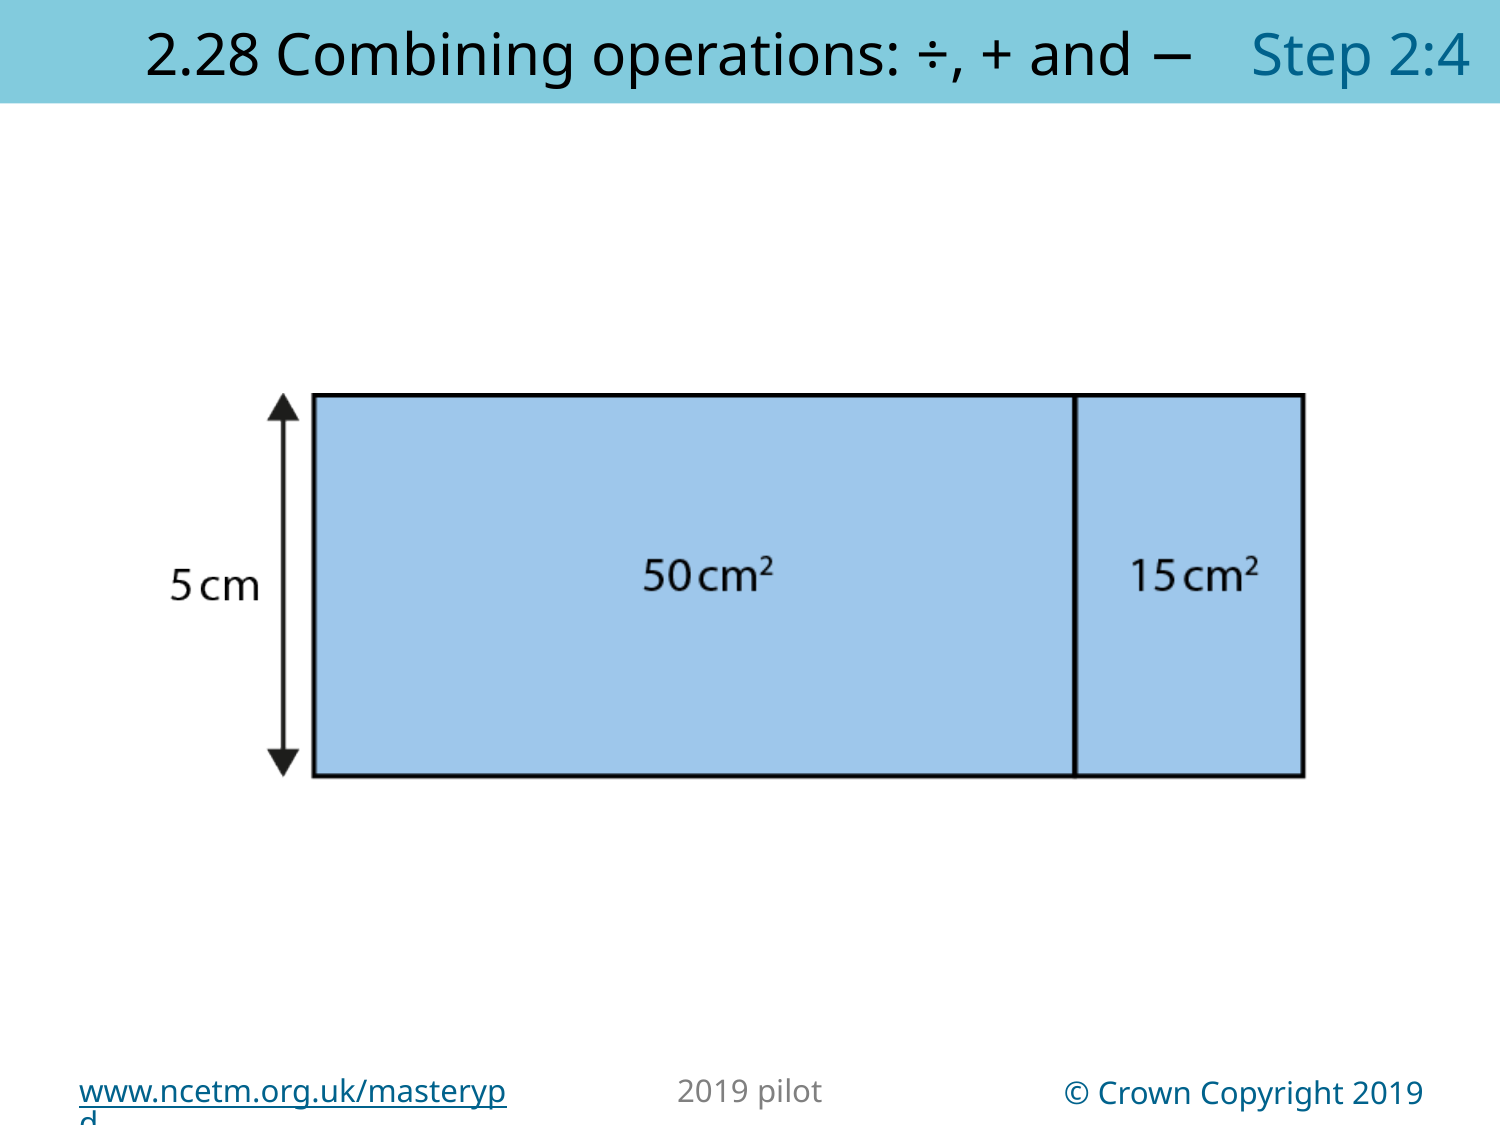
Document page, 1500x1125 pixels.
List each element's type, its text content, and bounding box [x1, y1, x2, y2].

list 2.28 Combining operations: ÷, + and − Step 2:4 [0, 0, 1500, 104]
picture [93, 392, 1407, 804]
